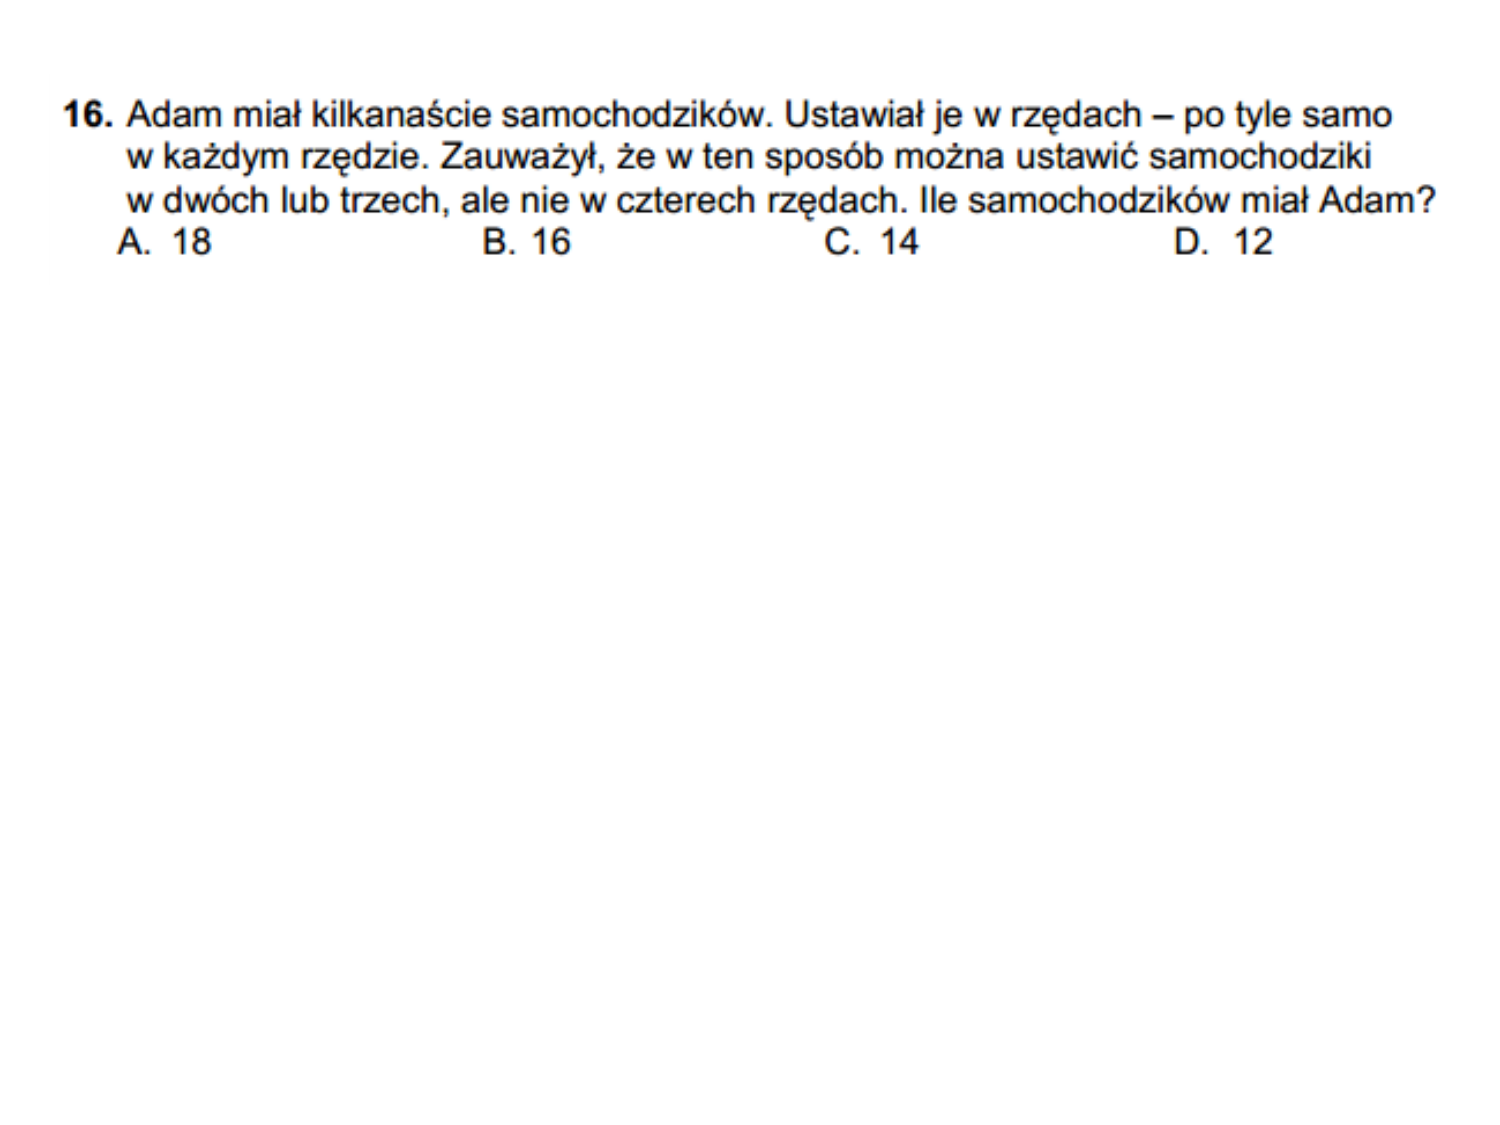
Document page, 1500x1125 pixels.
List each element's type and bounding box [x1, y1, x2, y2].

picture [48, 74, 1459, 286]
